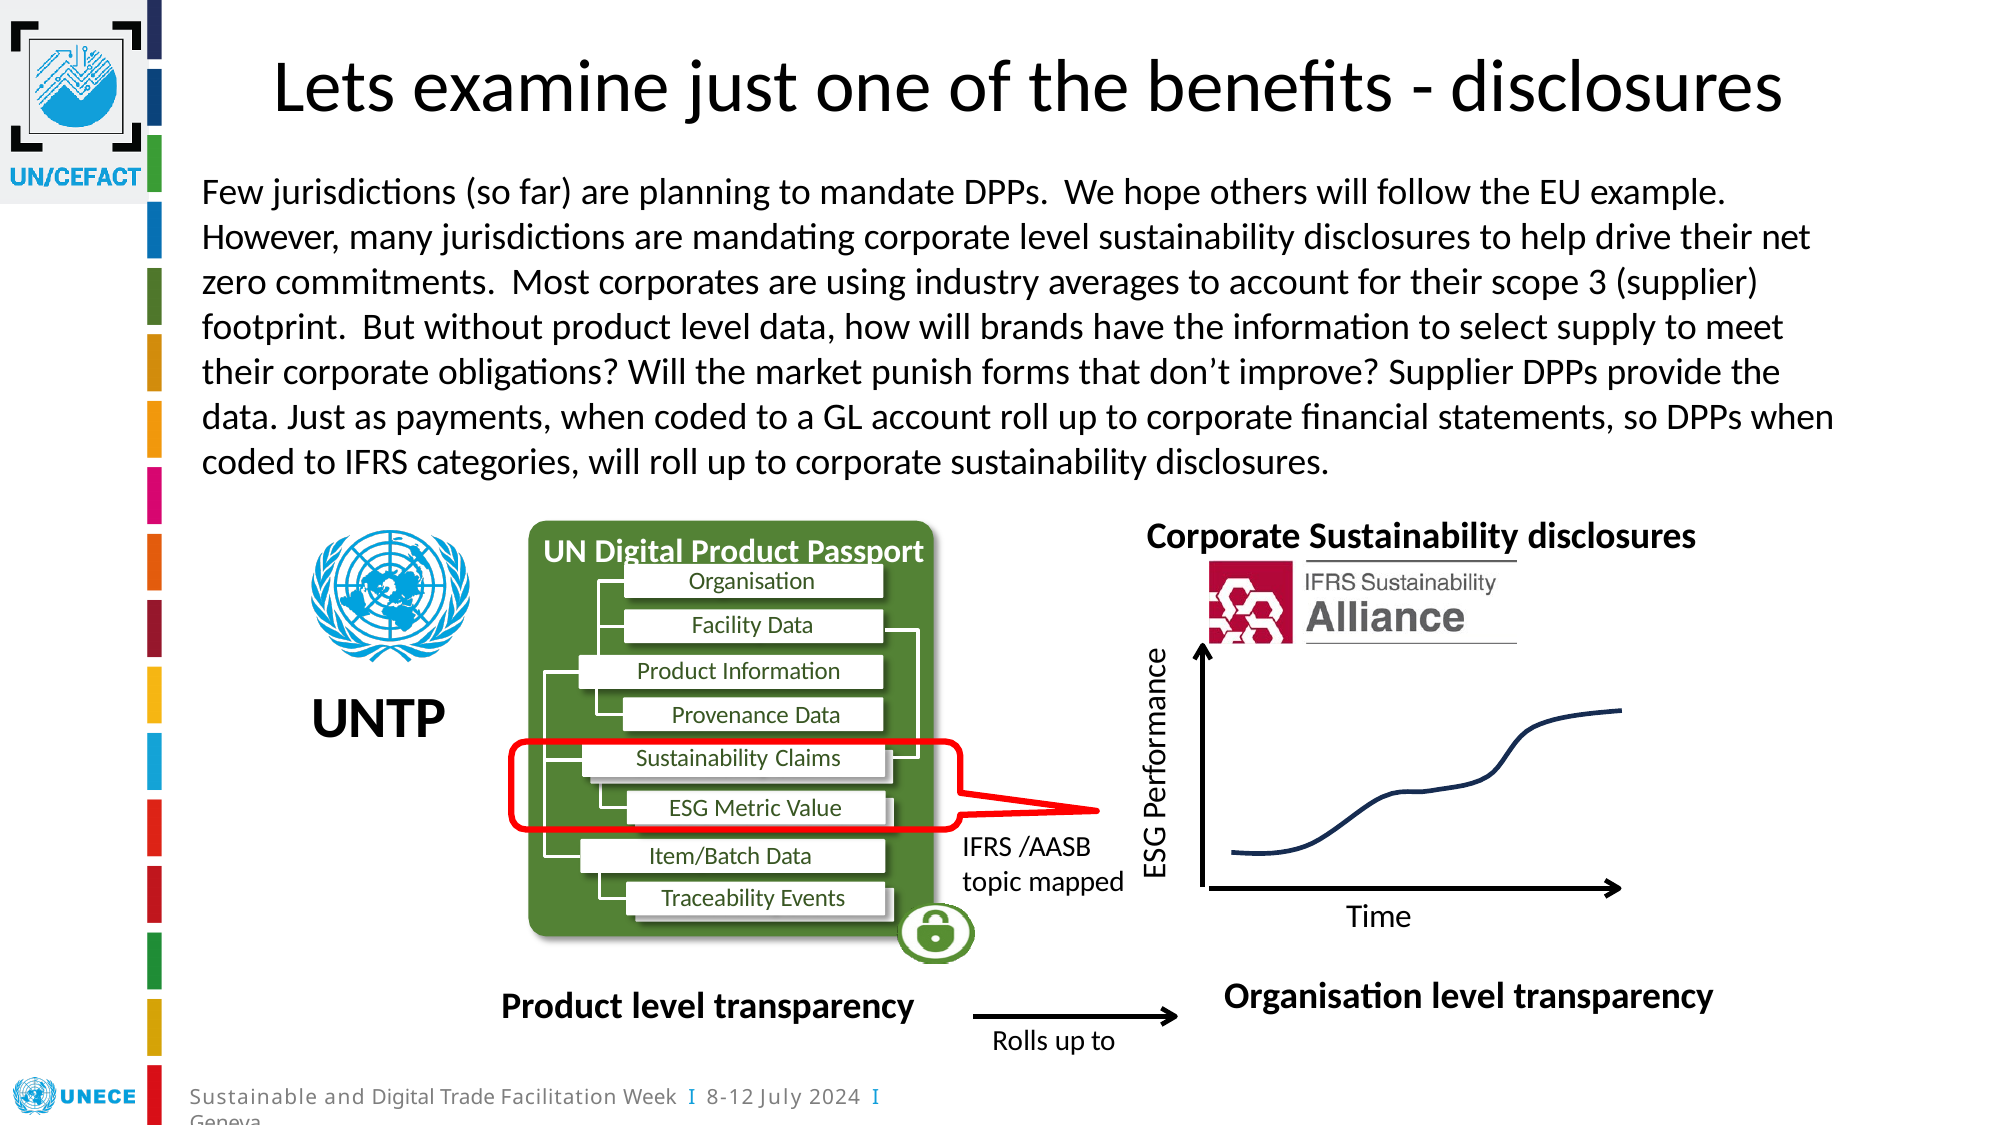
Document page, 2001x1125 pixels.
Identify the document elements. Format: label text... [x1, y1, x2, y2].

picture [433, 638, 447, 642]
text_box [1209, 560, 1625, 856]
picture [449, 620, 461, 628]
text_box IFRS /AASB topic mapped [1100, 825, 1129, 898]
picture [320, 620, 332, 628]
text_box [0, 0, 163, 1125]
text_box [524, 516, 947, 628]
text_box ESG Performance [1138, 643, 1176, 882]
text_box Sustainable and Digital Trade Facilitation Week I 8-12 July 2024 I Geneva [187, 1083, 895, 1125]
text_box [542, 579, 908, 628]
picture [315, 577, 319, 589]
picture [414, 647, 436, 652]
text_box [972, 1005, 1178, 1027]
text_box Few jurisdictions (so far) are planning to mandate DPPs. We hope others will follow the EU example. However, many jurisdictions are mandating corporate level sustainability disclosures to help drive their net zero commitments. Most corporates are using industry averages to account for their scope 3 (supplier) footprint. But without product level data, how will brands have the information to select supply to meet their corporate obligations? Will the market punish forms that don’t improve? Supplier DPPs provide the data. Just as payments, when coded to a GL account roll up to corporate financial statements, so DPPs when coded to IFRS categories, will roll up to corporate sustainability disclosures. [199, 164, 1847, 482]
text_box Product level transparency [499, 978, 919, 1026]
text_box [1191, 642, 1622, 899]
picture [309, 528, 472, 663]
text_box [508, 628, 1100, 964]
text_box Rolls up to [990, 1027, 1120, 1056]
text_box UNTP [309, 677, 450, 750]
picture [334, 638, 348, 642]
text_box Corporate Sustainability disclosures [1144, 509, 1702, 557]
text_box Time [1343, 899, 1416, 934]
text_box Organisation level transparency [1222, 969, 1718, 1017]
title Lets examine just one of the benefits - disclosures [163, 0, 1824, 176]
